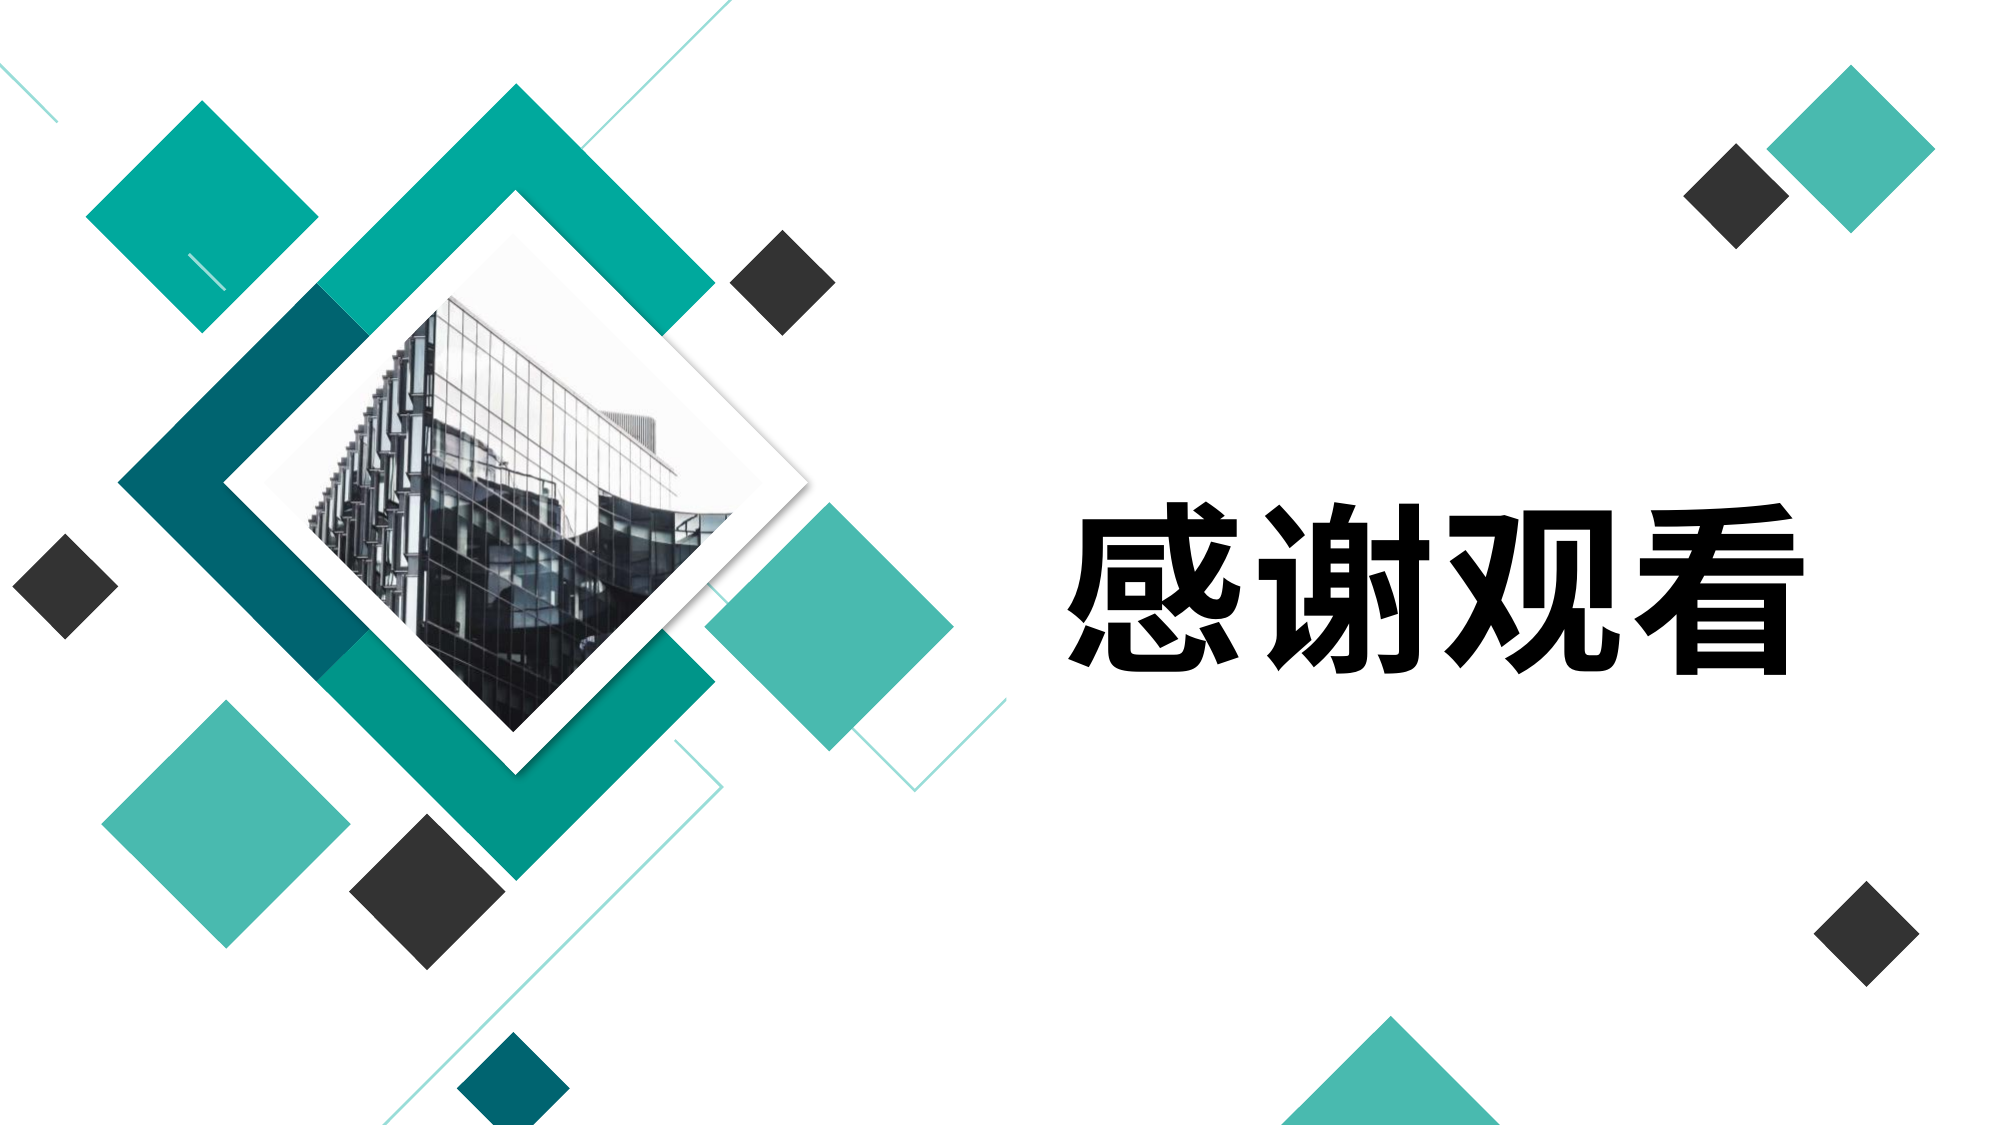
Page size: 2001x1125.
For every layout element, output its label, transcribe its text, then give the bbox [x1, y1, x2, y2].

text_box 感谢观看 [1047, 467, 1877, 703]
text_box [1766, 64, 1936, 234]
text_box [1281, 1015, 1500, 1125]
text_box [1683, 143, 1790, 250]
text_box [1813, 880, 1920, 987]
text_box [0, 0, 1007, 1125]
